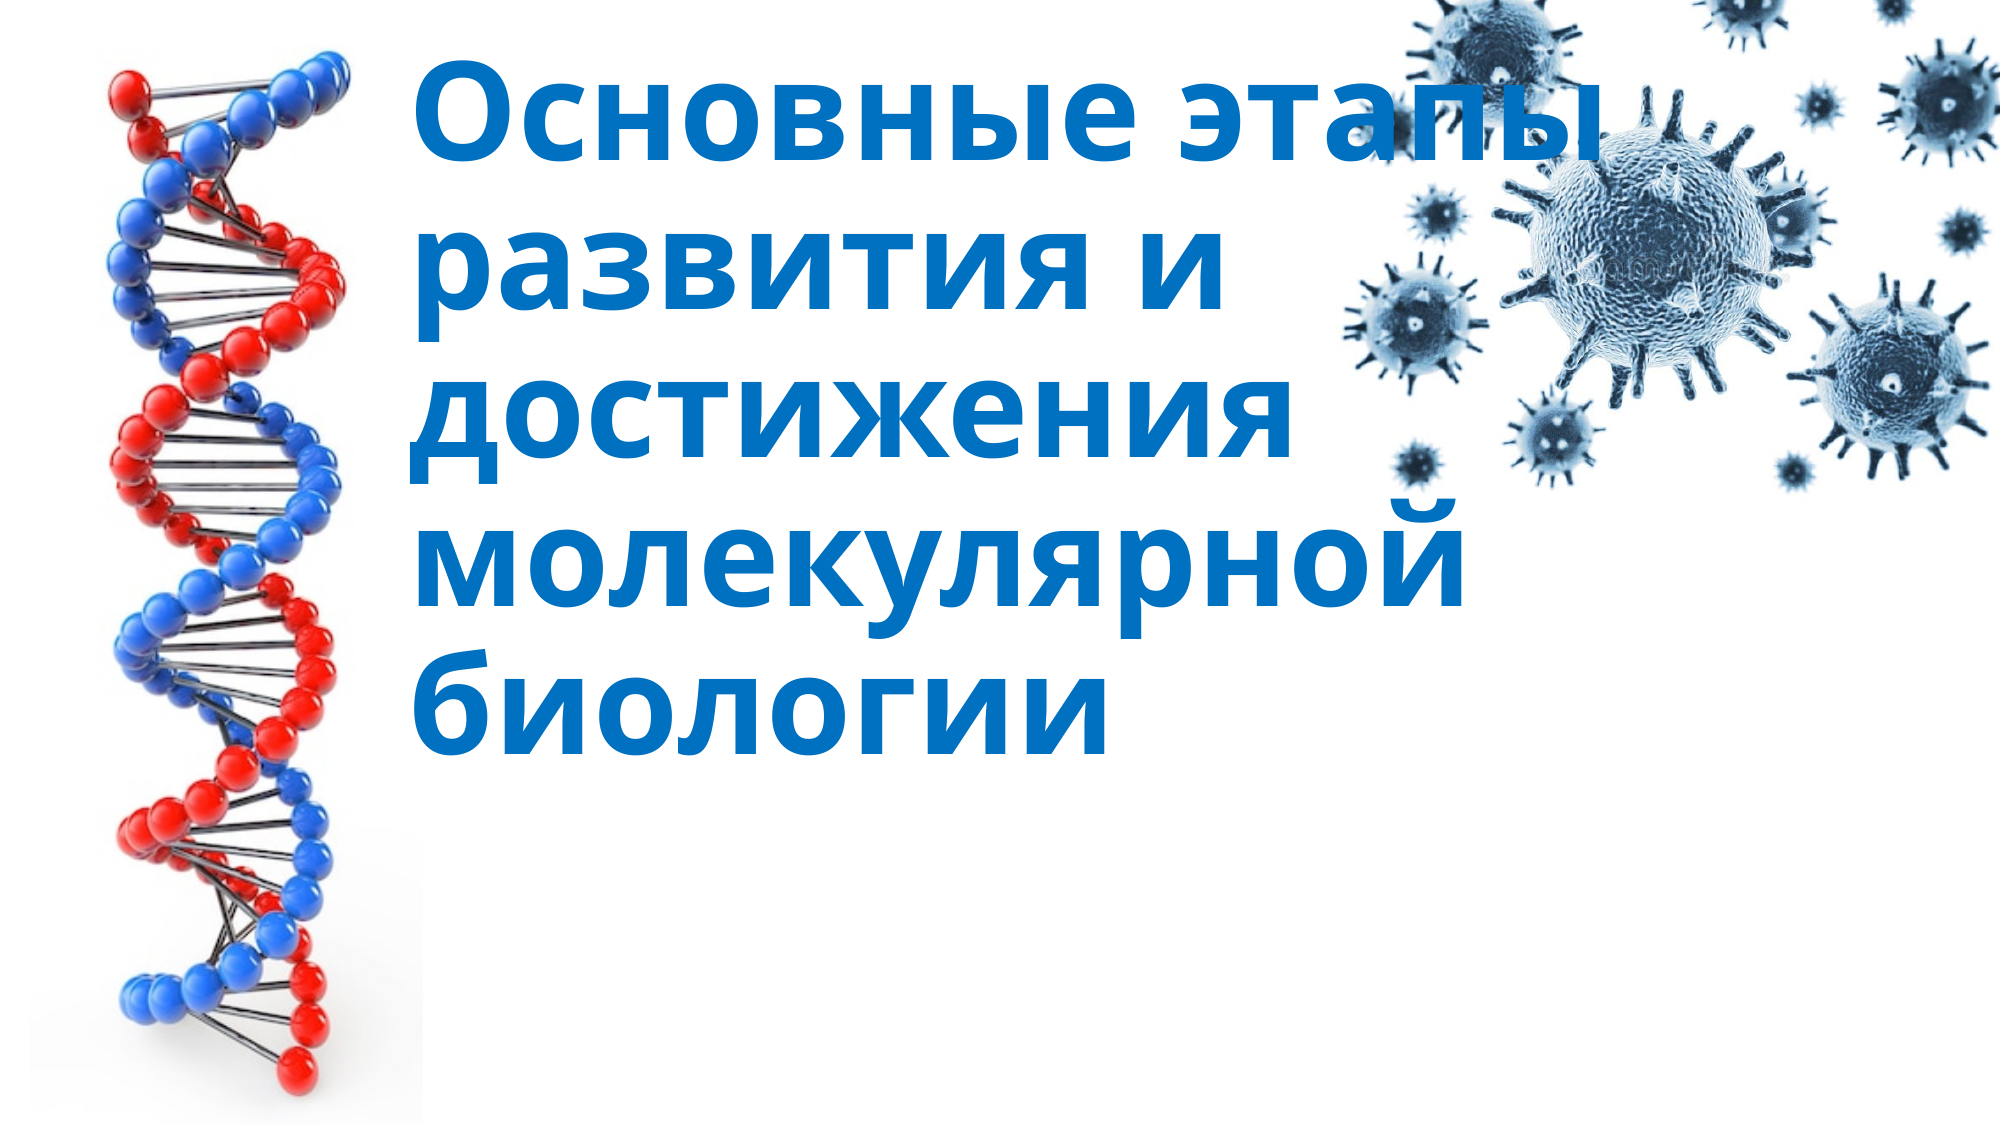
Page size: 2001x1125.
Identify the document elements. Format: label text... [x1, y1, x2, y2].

picture [29, 18, 423, 1125]
title Основные этапы развития и достижения молекулярной биологии [423, 135, 1932, 792]
picture [1322, 0, 2000, 515]
